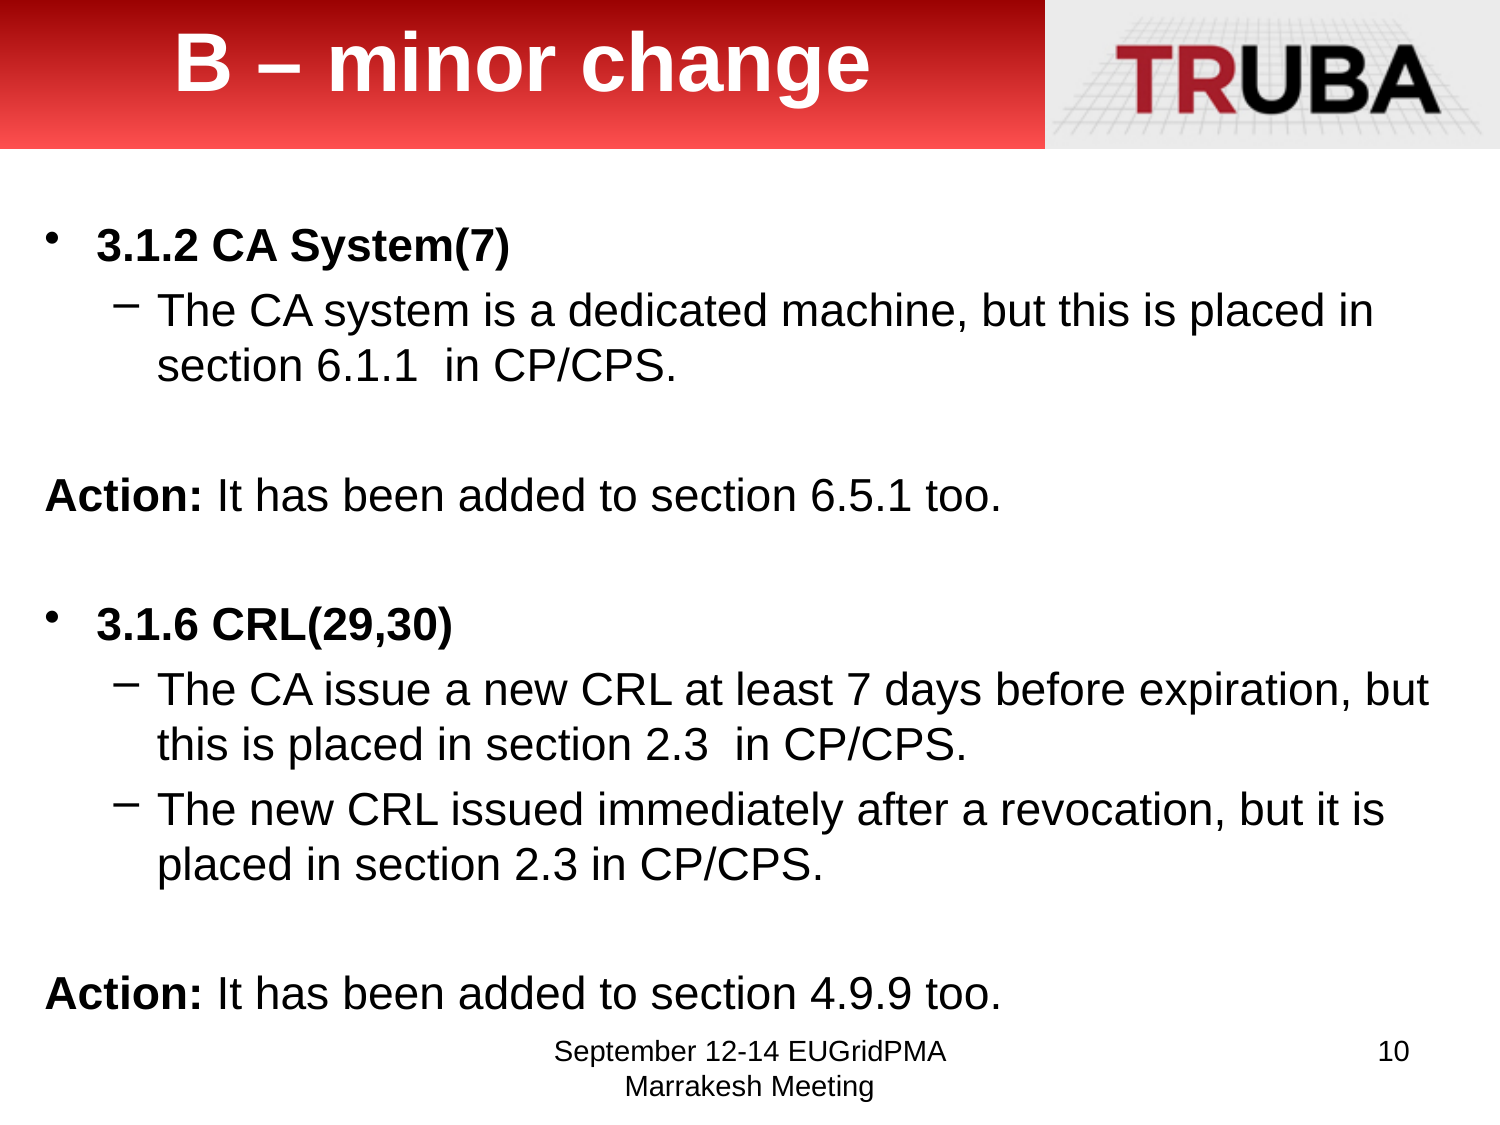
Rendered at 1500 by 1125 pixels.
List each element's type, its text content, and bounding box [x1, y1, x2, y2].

text_box B – minor change [0, 0, 1043, 149]
footer September 12-14 EUGridPMA Marrakesh Meeting [512, 1024, 988, 1103]
list 3.1.2 CA System(7) The CA system is a dedicated machine, but this is placed in section 6.1.1 in CP/CPS. Action: It has been added to section 6.5.1 too. 3.1.6 CRL(29,30) The CA issue a new CRL at least 7 days before expiration, but this is placed in section 2.3 in CP/CPS. The new CRL issued immediately after a revocation, but it is placed in section 2.3 in CP/CPS. Action: It has been added to section 4.9.9 too. [29, 207, 1455, 1029]
picture [1045, 0, 1500, 150]
slide_number 10 [1074, 1024, 1426, 1103]
